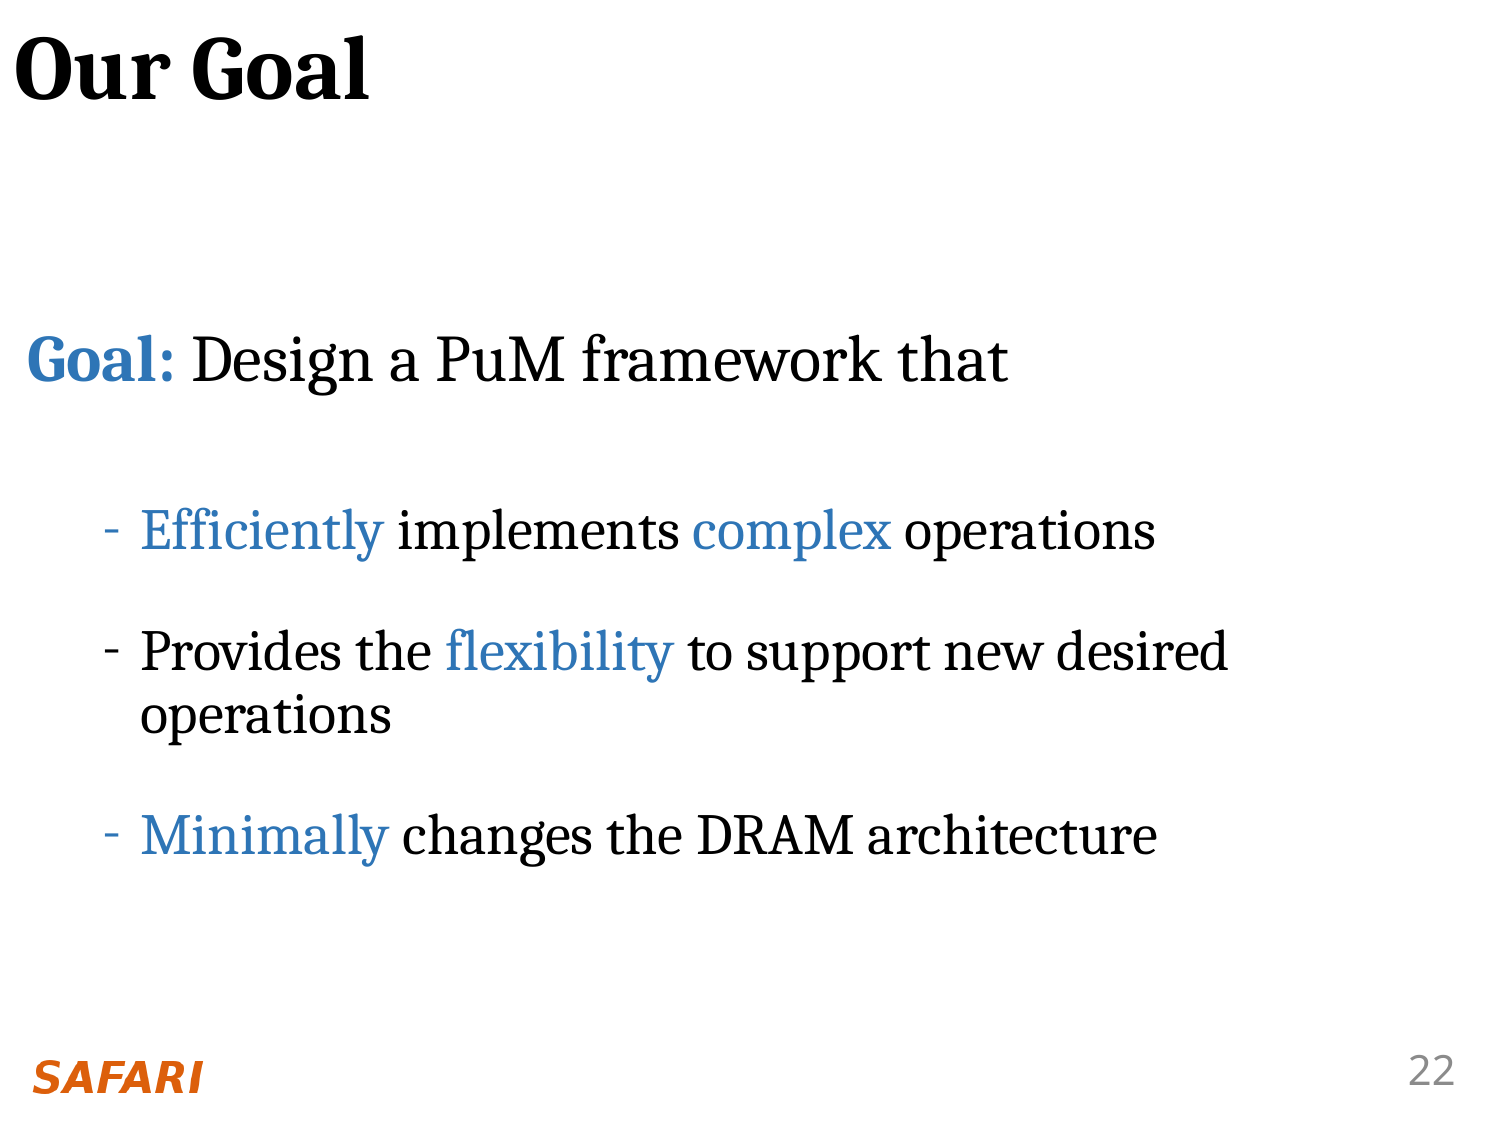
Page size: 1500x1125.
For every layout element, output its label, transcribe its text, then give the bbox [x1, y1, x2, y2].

picture [31, 1072, 209, 1104]
title Our Goal [0, 13, 1475, 135]
list Goal: Design a PuM framework that Efficiently implements complex operations Provides the flexibility to support new desired operations Minimally changes the DRAM architecture [12, 126, 1488, 1072]
